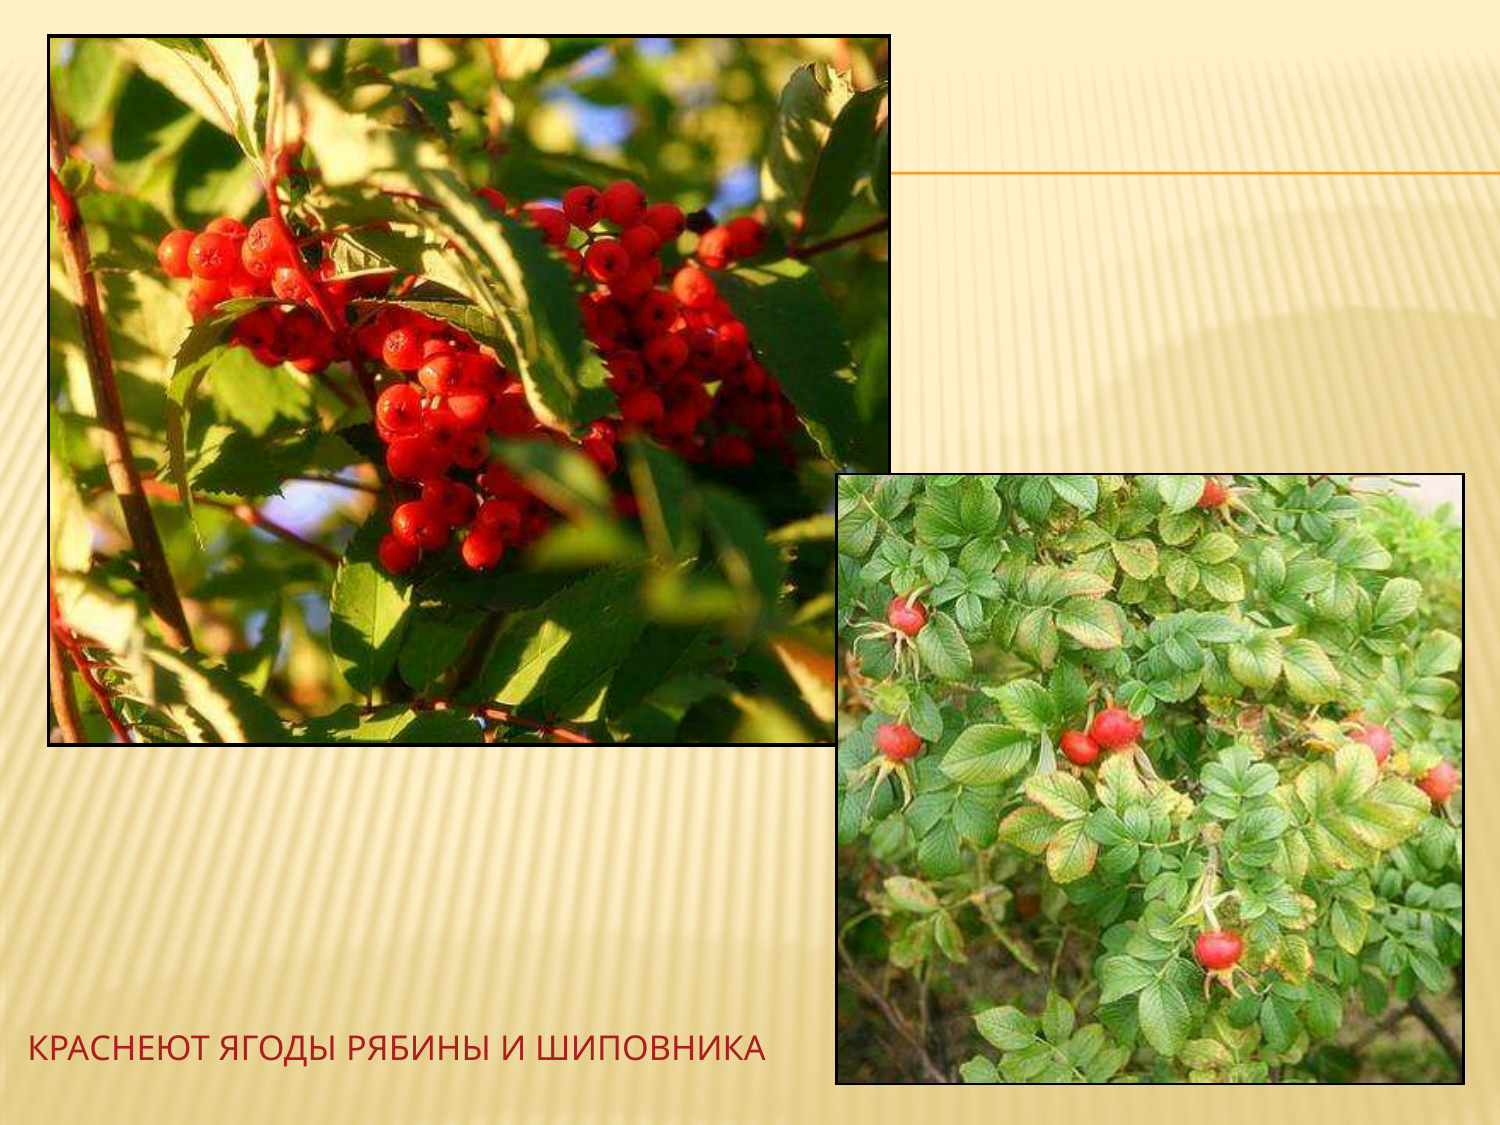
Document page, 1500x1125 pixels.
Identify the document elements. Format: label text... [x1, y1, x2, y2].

picture [49, 37, 1463, 1083]
title краснеют ягоды рябины и шиповника [0, 987, 800, 1096]
